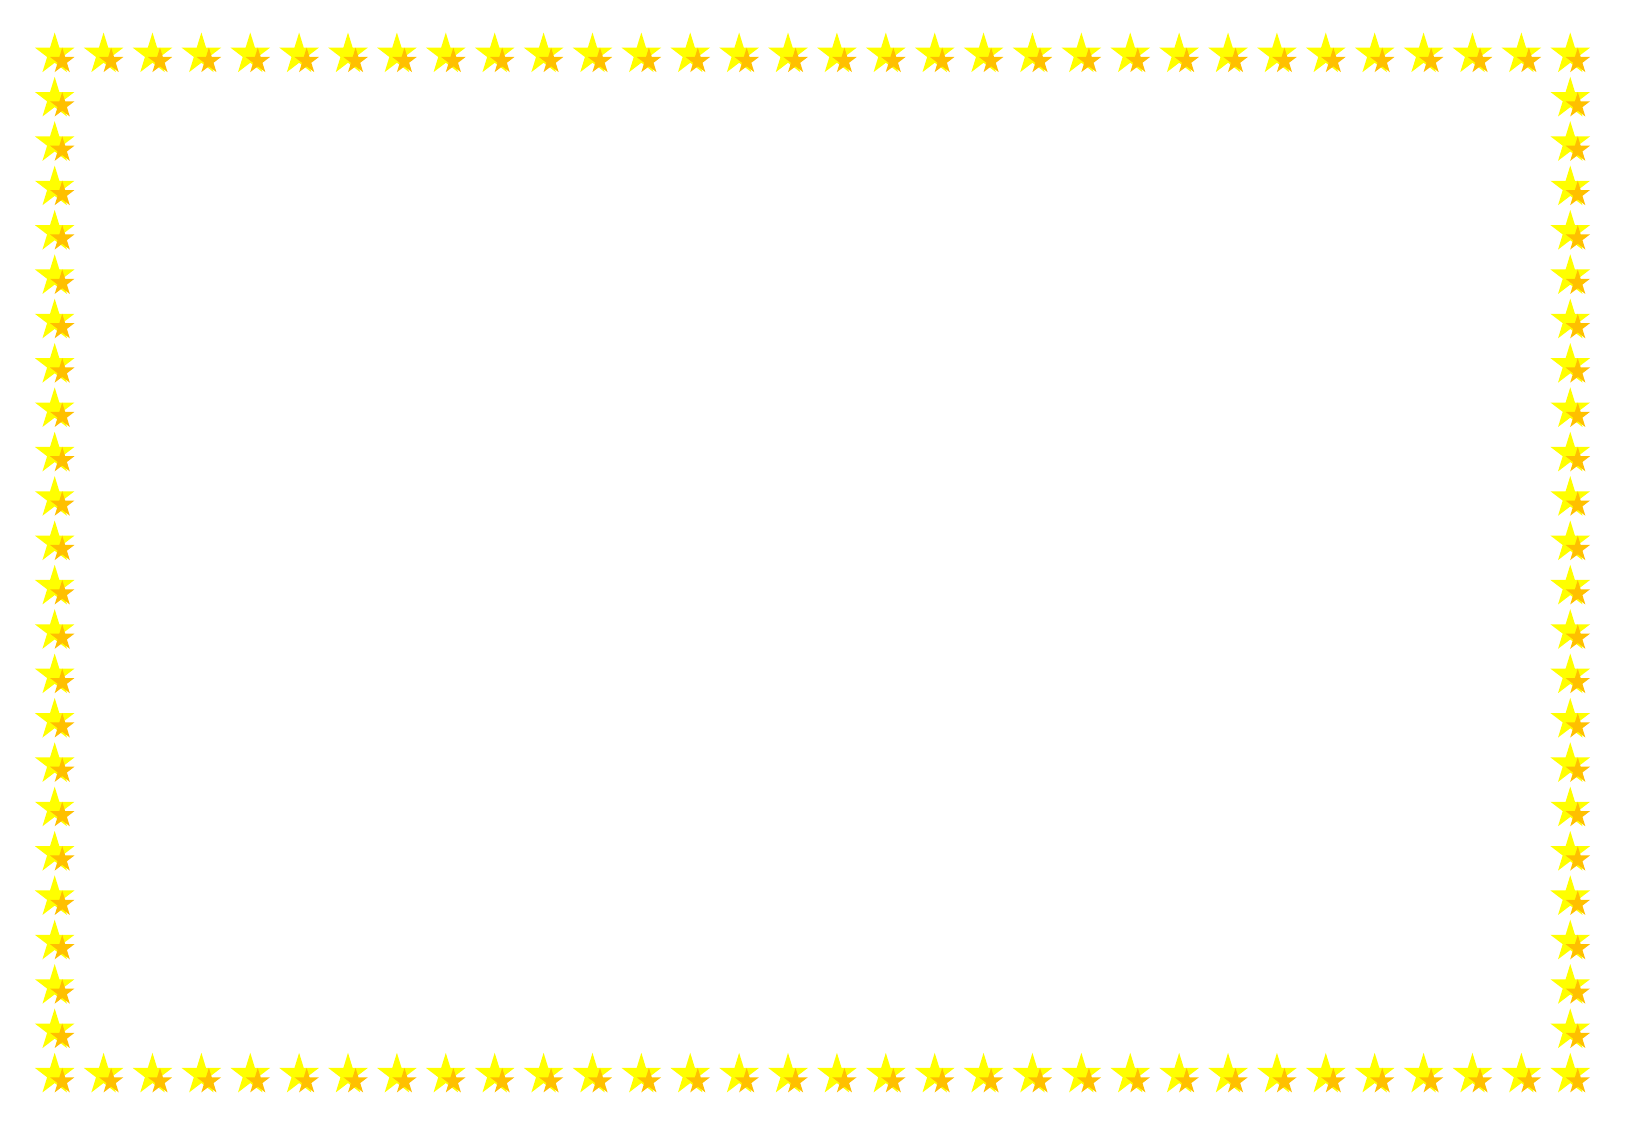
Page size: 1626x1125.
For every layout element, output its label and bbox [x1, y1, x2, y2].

text_box [34, 32, 1591, 1093]
